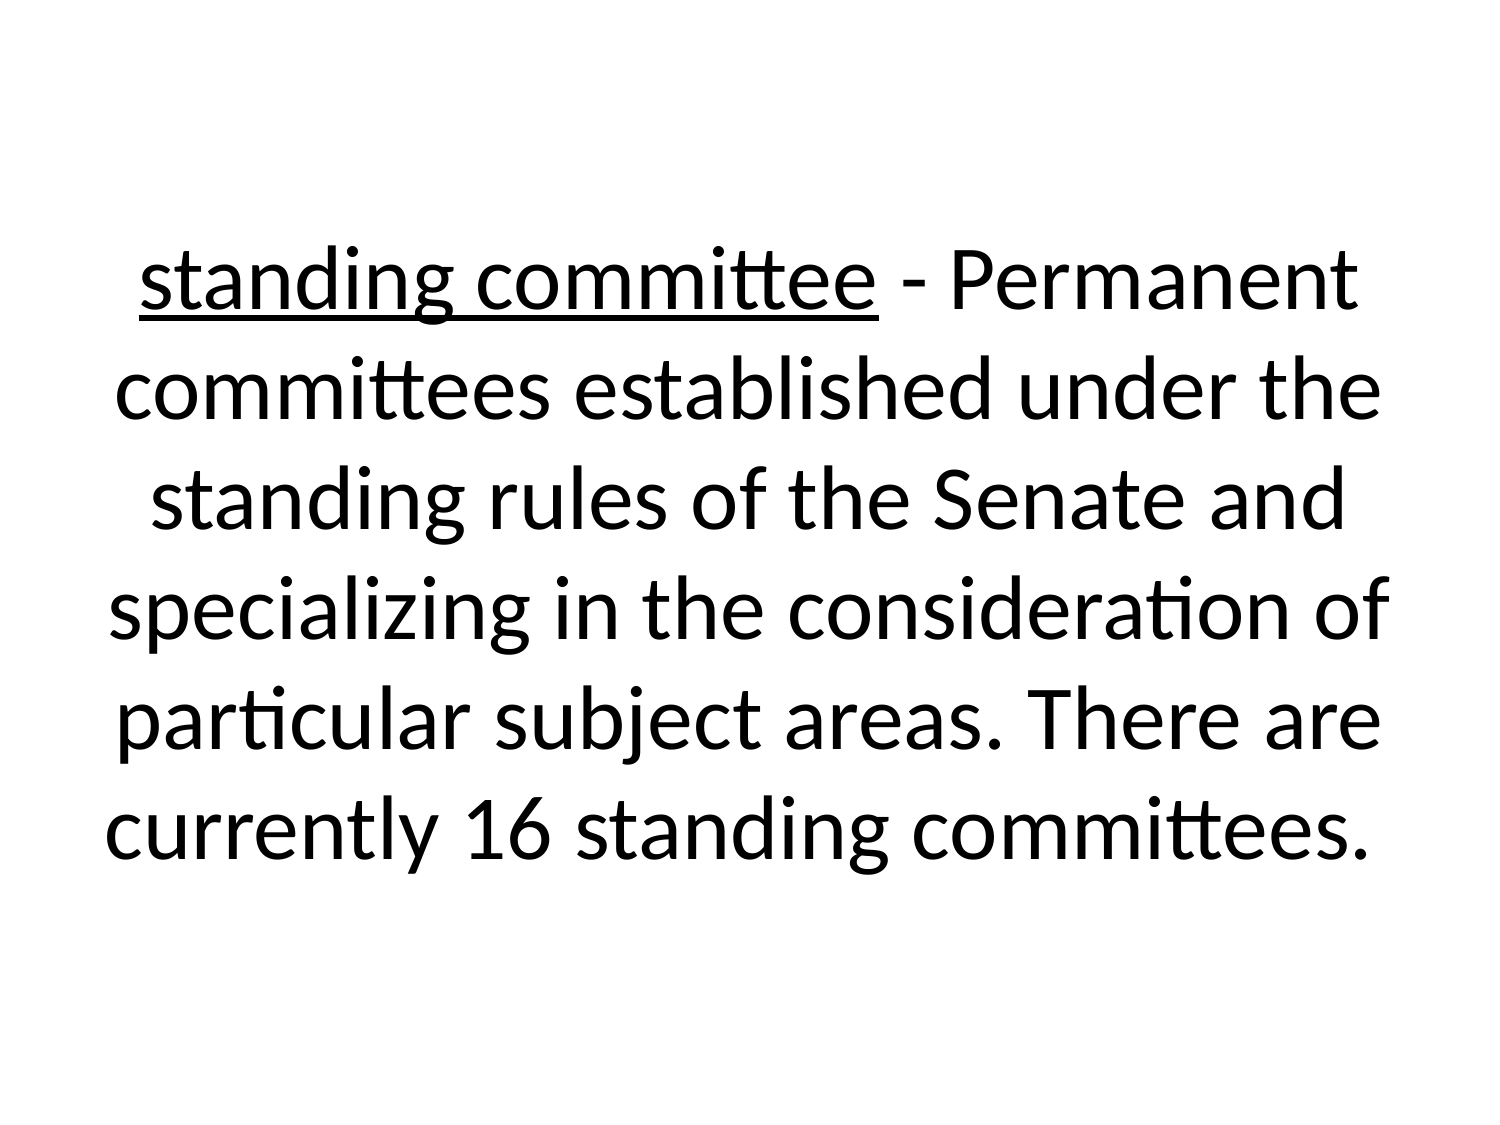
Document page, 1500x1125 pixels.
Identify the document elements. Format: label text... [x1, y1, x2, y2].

title standing committee - Permanent committees established under the standing rules of the Senate and specializing in the consideration of particular subject areas. There are currently 16 standing committees. [74, 44, 1426, 1051]
